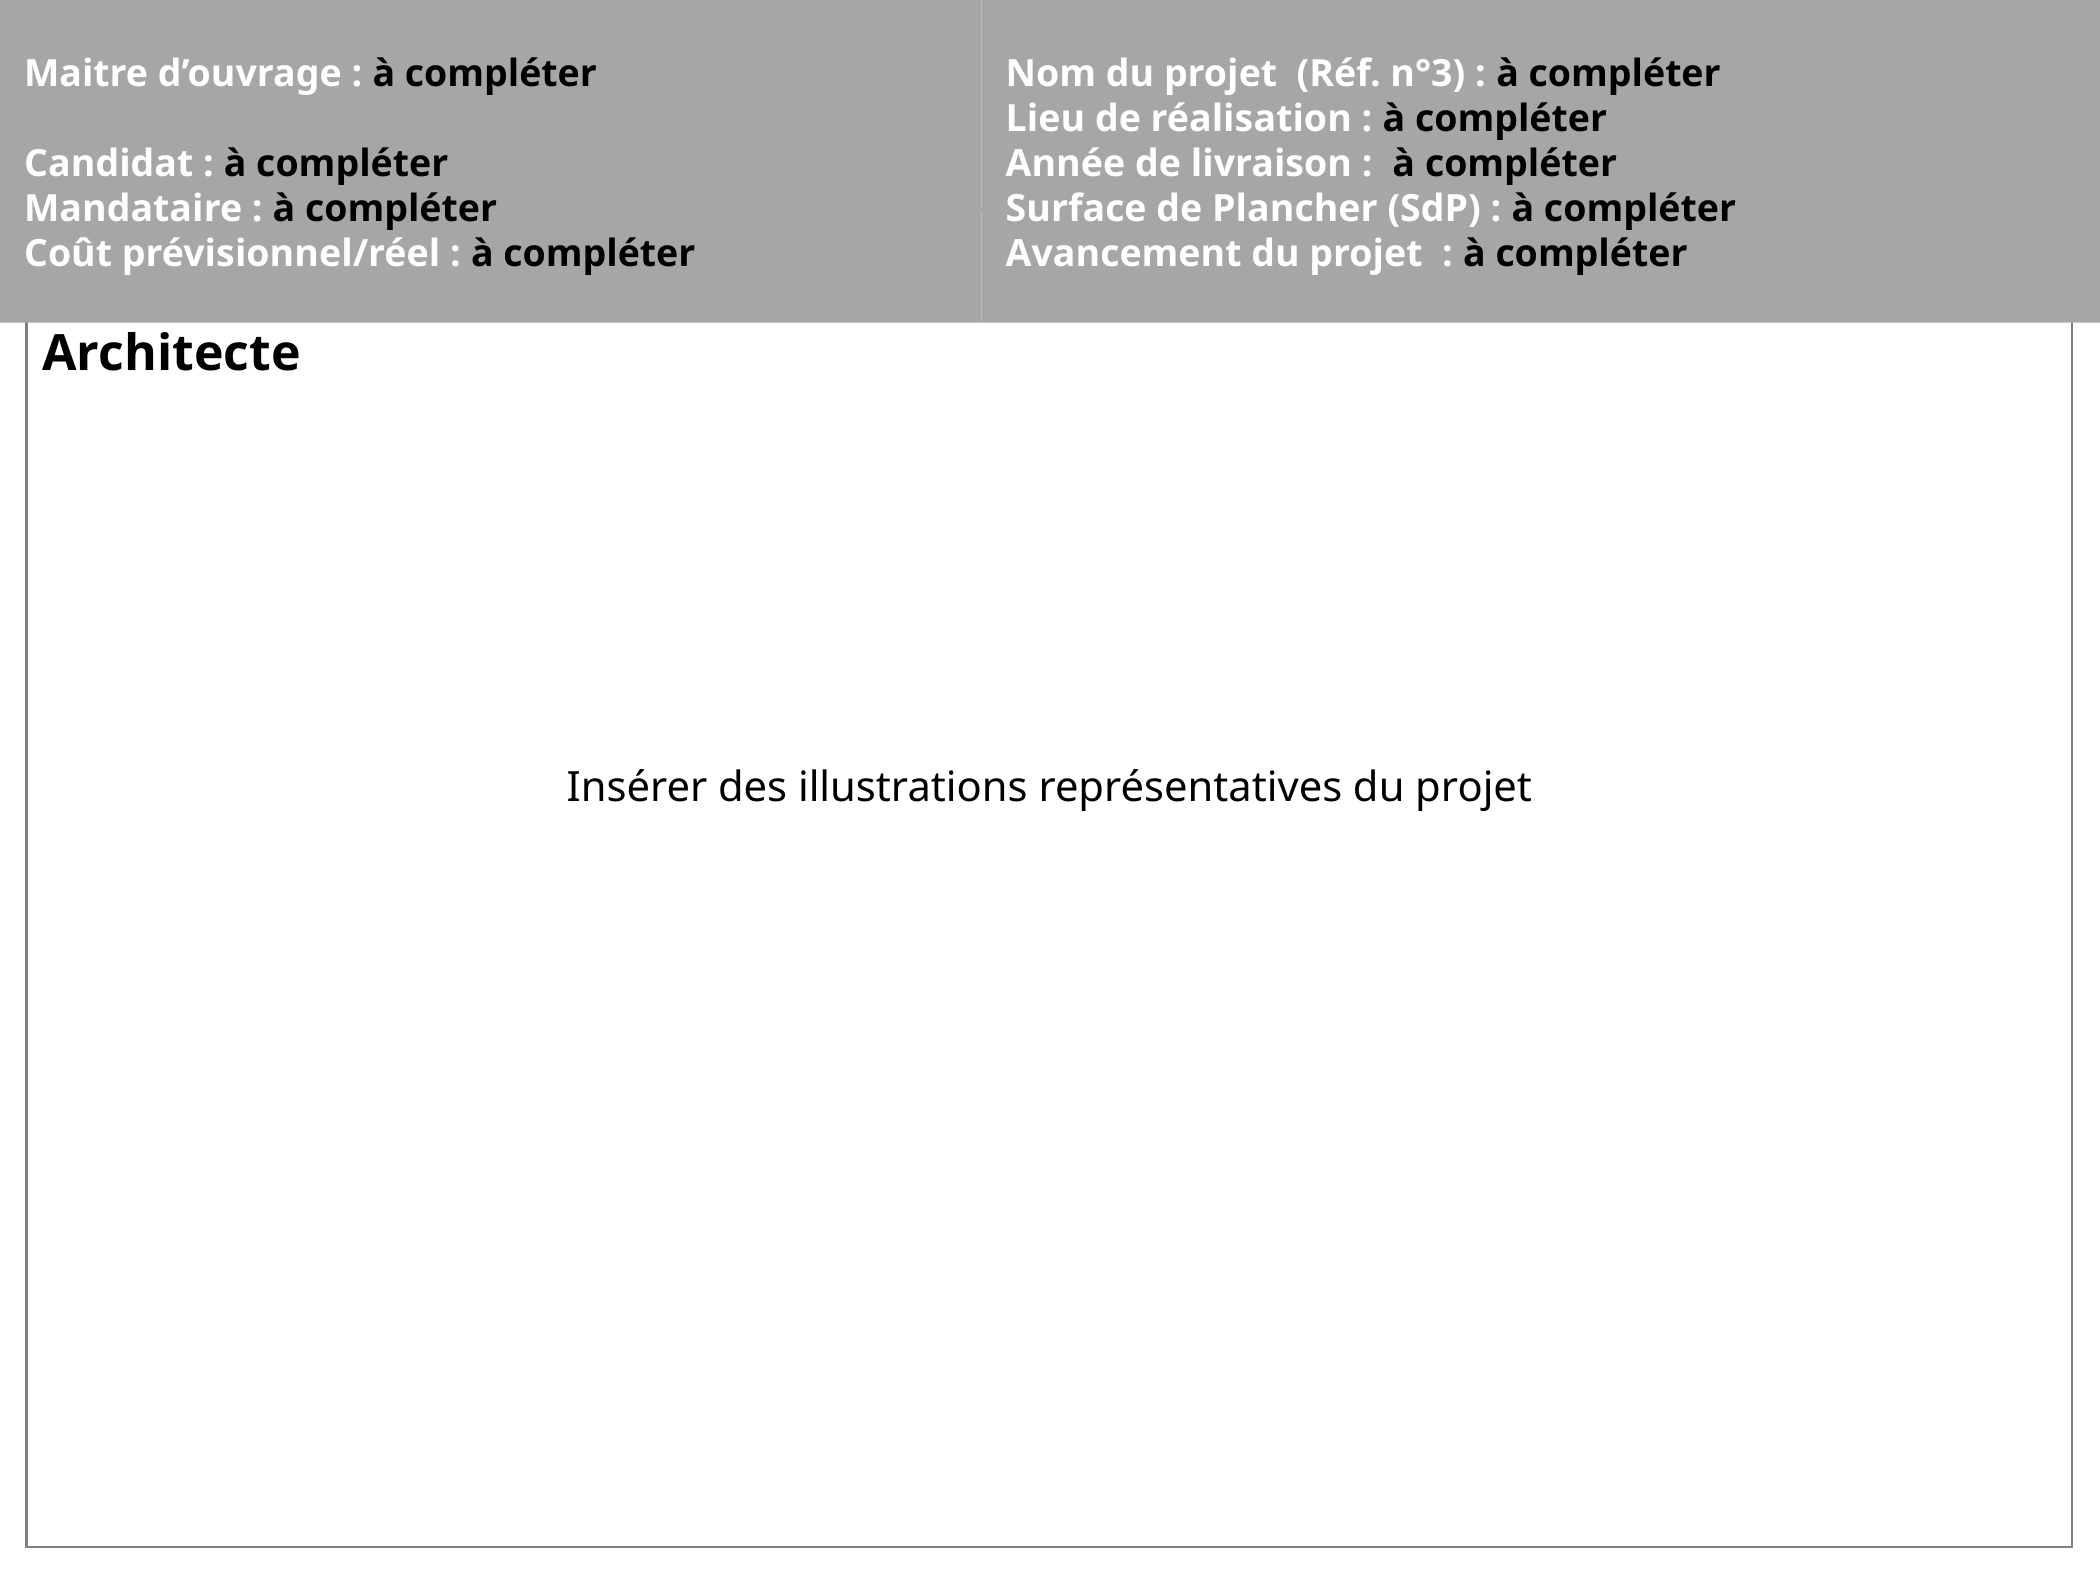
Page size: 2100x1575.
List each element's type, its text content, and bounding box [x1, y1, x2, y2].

text_box Nom du projet (Réf. n°3) : à compléter Lieu de réalisation : à compléter Année de livraison : à compléter Surface de Plancher (SdP) : à compléter Avancement du projet : à compléter [982, 0, 2100, 324]
text_box Architecte [27, 322, 318, 389]
text_box [25, 324, 2073, 1548]
text_box Maitre d’ouvrage : à compléter Candidat : à compléter Mandataire : à compléter Coût prévisionnel/réel : à compléter [0, 0, 982, 324]
text_box Insérer des illustrations représentatives du projet [524, 760, 1575, 818]
